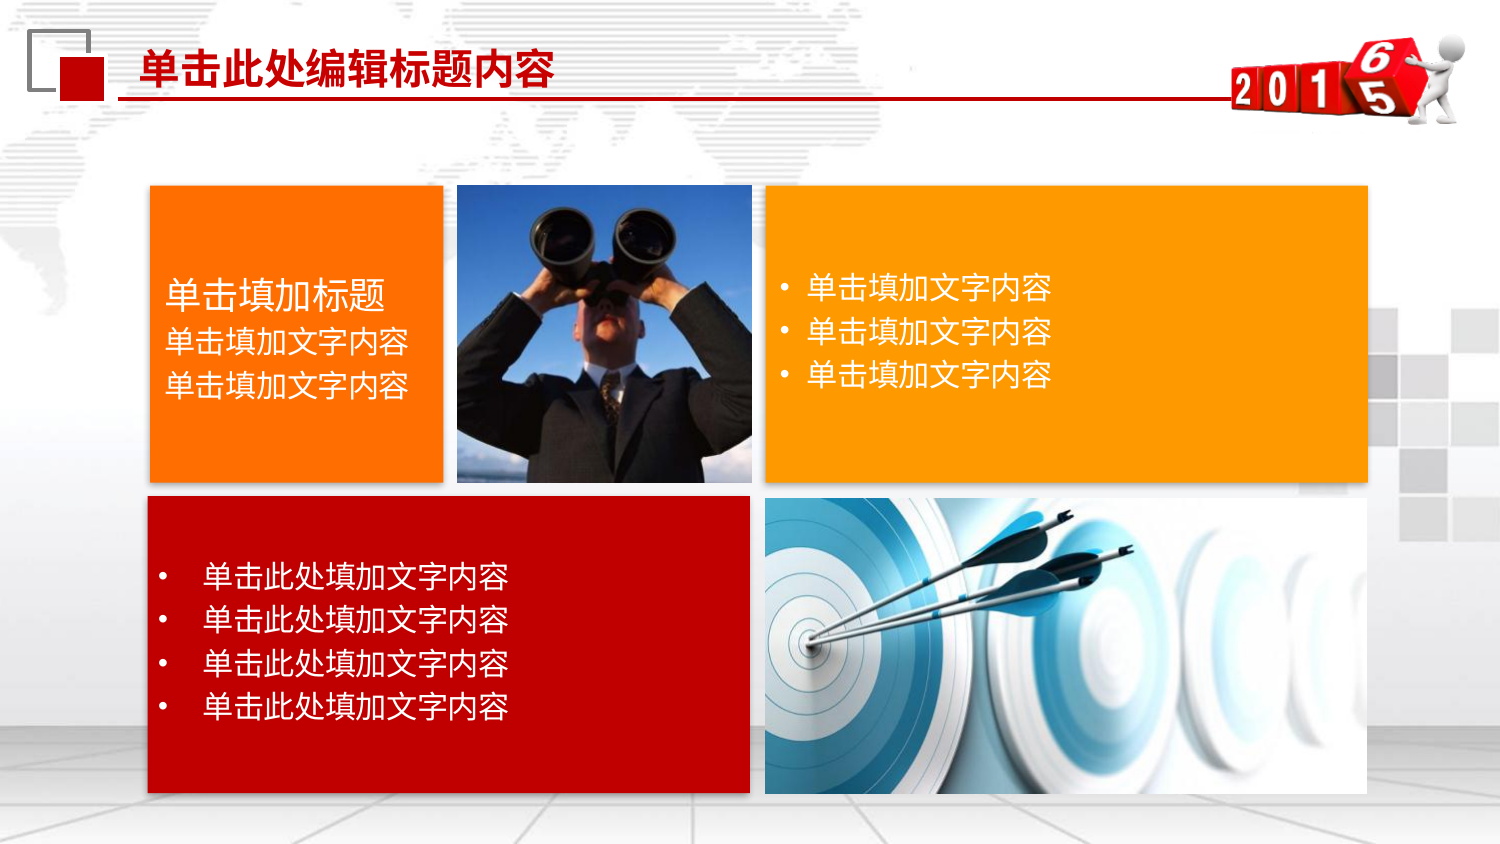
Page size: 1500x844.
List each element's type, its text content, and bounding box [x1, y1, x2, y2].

text_box 单击此处填加文字内容 单击此处填加文字内容 单击此处填加文字内容 单击此处填加文字内容 [147, 495, 751, 794]
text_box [29, 30, 107, 104]
text_box 单击填加标题 单击填加文字内容 单击填加文字内容 [149, 185, 444, 483]
picture [0, 0, 1500, 844]
text_box 单击填加文字内容 单击填加文字内容 单击填加文字内容 [765, 185, 1369, 483]
text_box 单击此处编辑标题内容 [123, 35, 1093, 94]
